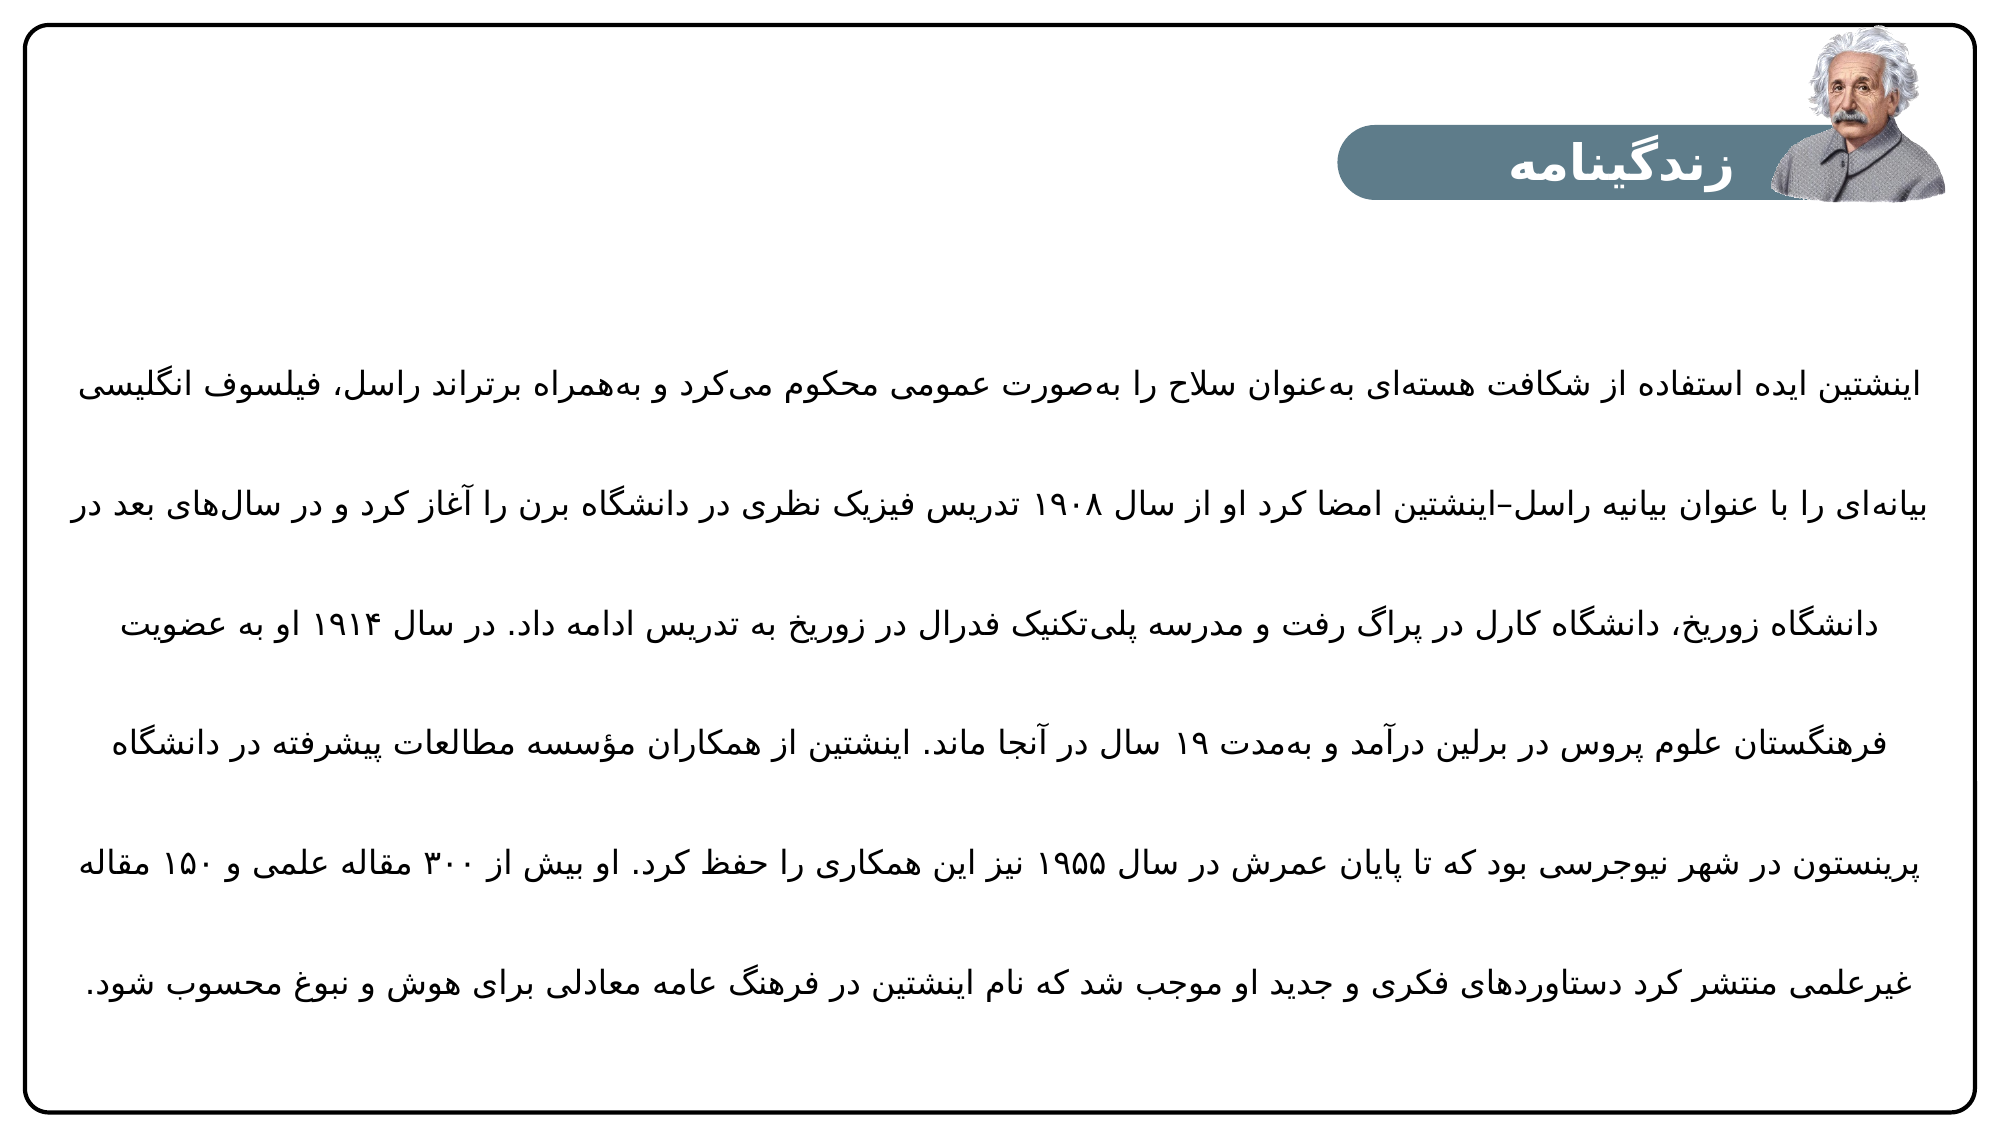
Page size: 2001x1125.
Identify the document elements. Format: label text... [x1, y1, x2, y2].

picture [1761, 14, 1954, 213]
text_box زندگینامه [1437, 123, 1750, 200]
list اینشتین ایده استفاده از شکافت هسته‌ای به‌عنوان سلاح را به‌صورت عمومی محکوم می‌کرد و به‌همراه برتراند راسل، فیلسوف انگلیسی بیانه‌ای را با عنوان بیانیه راسل–اینشتین امضا کرد او از سال ۱۹۰۸ تدریس فیزیک نظری در دانشگاه برن را آغاز کرد و در سال‌های بعد در دانشگاه زوریخ، دانشگاه کارل در پراگ رفت و مدرسه پلی‌تکنیک فدرال در زوریخ به تدریس ادامه داد. در سال ۱۹۱۴ او به عضویت فرهنگستان علوم پروس در برلین درآمد و به‌مدت ۱۹ سال در آنجا ماند. اینشتین از همکاران مؤسسه مطالعات پیشرفته در دانشگاه پرینستون در شهر نیوجرسی بود که تا پایان عمرش در سال ۱۹۵۵ نیز این همکاری را حفظ کرد. او بیش از ۳۰۰ مقاله علمی و ۱۵۰ مقاله غیرعلمی منتشر کرد دستاوردهای فکری و جدید او موجب شد که نام اینشتین در فرهنگ عامه معادلی برای هوش و نبوغ محسوب شود. [56, 275, 1944, 1100]
